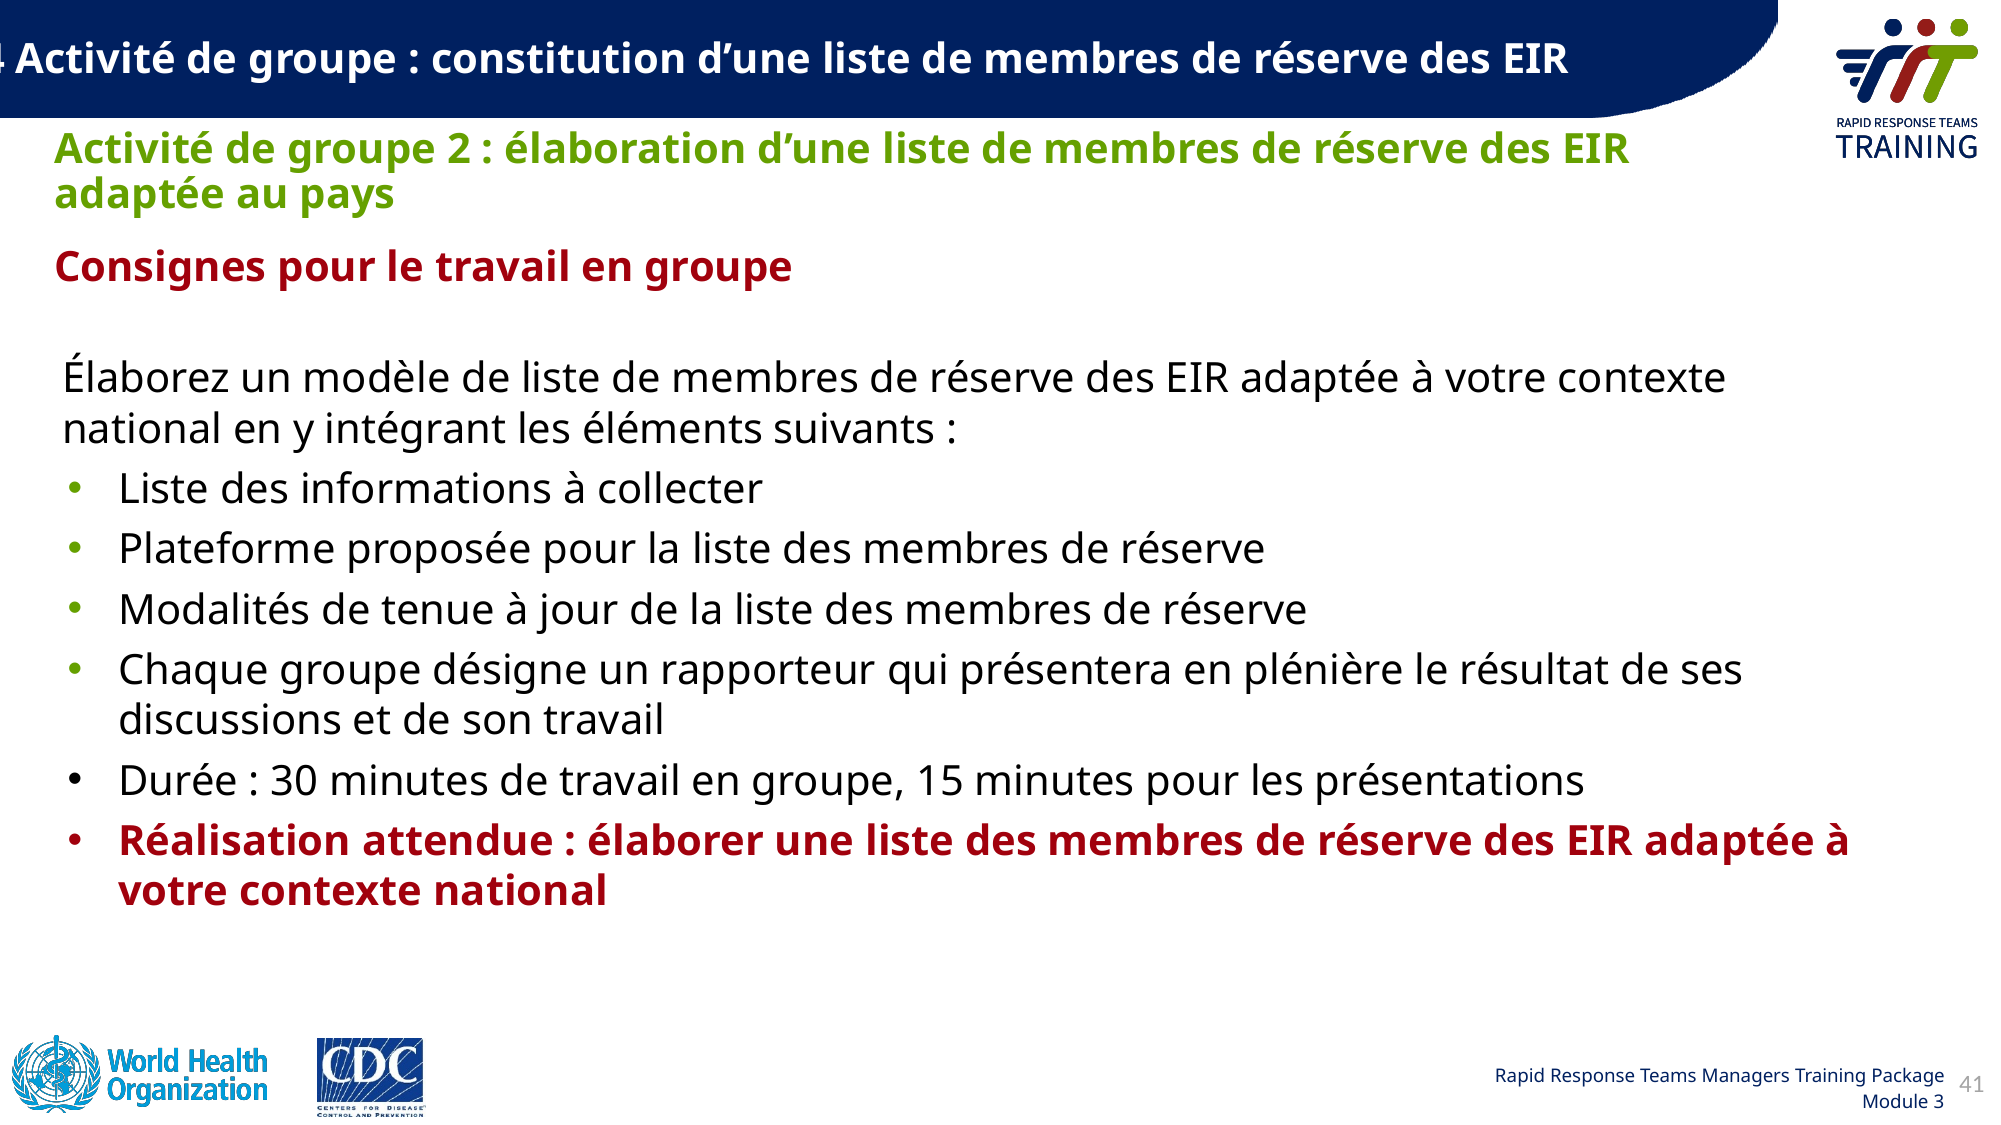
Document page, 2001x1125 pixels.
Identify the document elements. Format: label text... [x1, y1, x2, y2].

picture [141, 1087, 146, 1096]
text_box Consignes pour le travail en groupe [46, 215, 1805, 321]
picture [1835, 19, 1978, 167]
text_box 3.4 Activité de groupe : constitution d’une liste de membres de réserve des EIR [0, 24, 1586, 89]
picture [12, 1083, 48, 1113]
picture [24, 1054, 36, 1087]
text_box Élaborez un modèle de liste de membres de réserve des EIR adaptée à votre contexte national en y intégrant les éléments suivants : Liste des informations à collecter Plateforme proposée pour la liste des membres de réserve Modalités de tenue à jour de la liste des membres de réserve Chaque groupe désigne un rapporteur qui présentera en plénière le résultat de ses discussions et de son travail Durée : 30 minutes de travail en groupe, 15 minutes pour les présentations Réalisation attendue : élaborer une liste des membres de réserve des EIR adaptée à votre contexte national [47, 293, 1892, 1082]
picture [113, 1082, 120, 1096]
picture [34, 1054, 43, 1078]
text_box Activité de groupe 2 : élaboration d’une liste de membres de réserve des EIR adaptée au pays [47, 119, 1805, 226]
picture [0, 0, 1778, 118]
picture [12, 1035, 47, 1068]
picture [50, 1108, 62, 1113]
picture [30, 1083, 37, 1091]
picture [40, 1062, 47, 1070]
picture [38, 1045, 47, 1052]
picture [76, 1082, 83, 1091]
picture [64, 1082, 267, 1113]
slide_number 41 [1916, 1059, 2000, 1113]
picture [36, 1088, 78, 1105]
picture [22, 1062, 26, 1077]
picture [317, 1082, 426, 1117]
